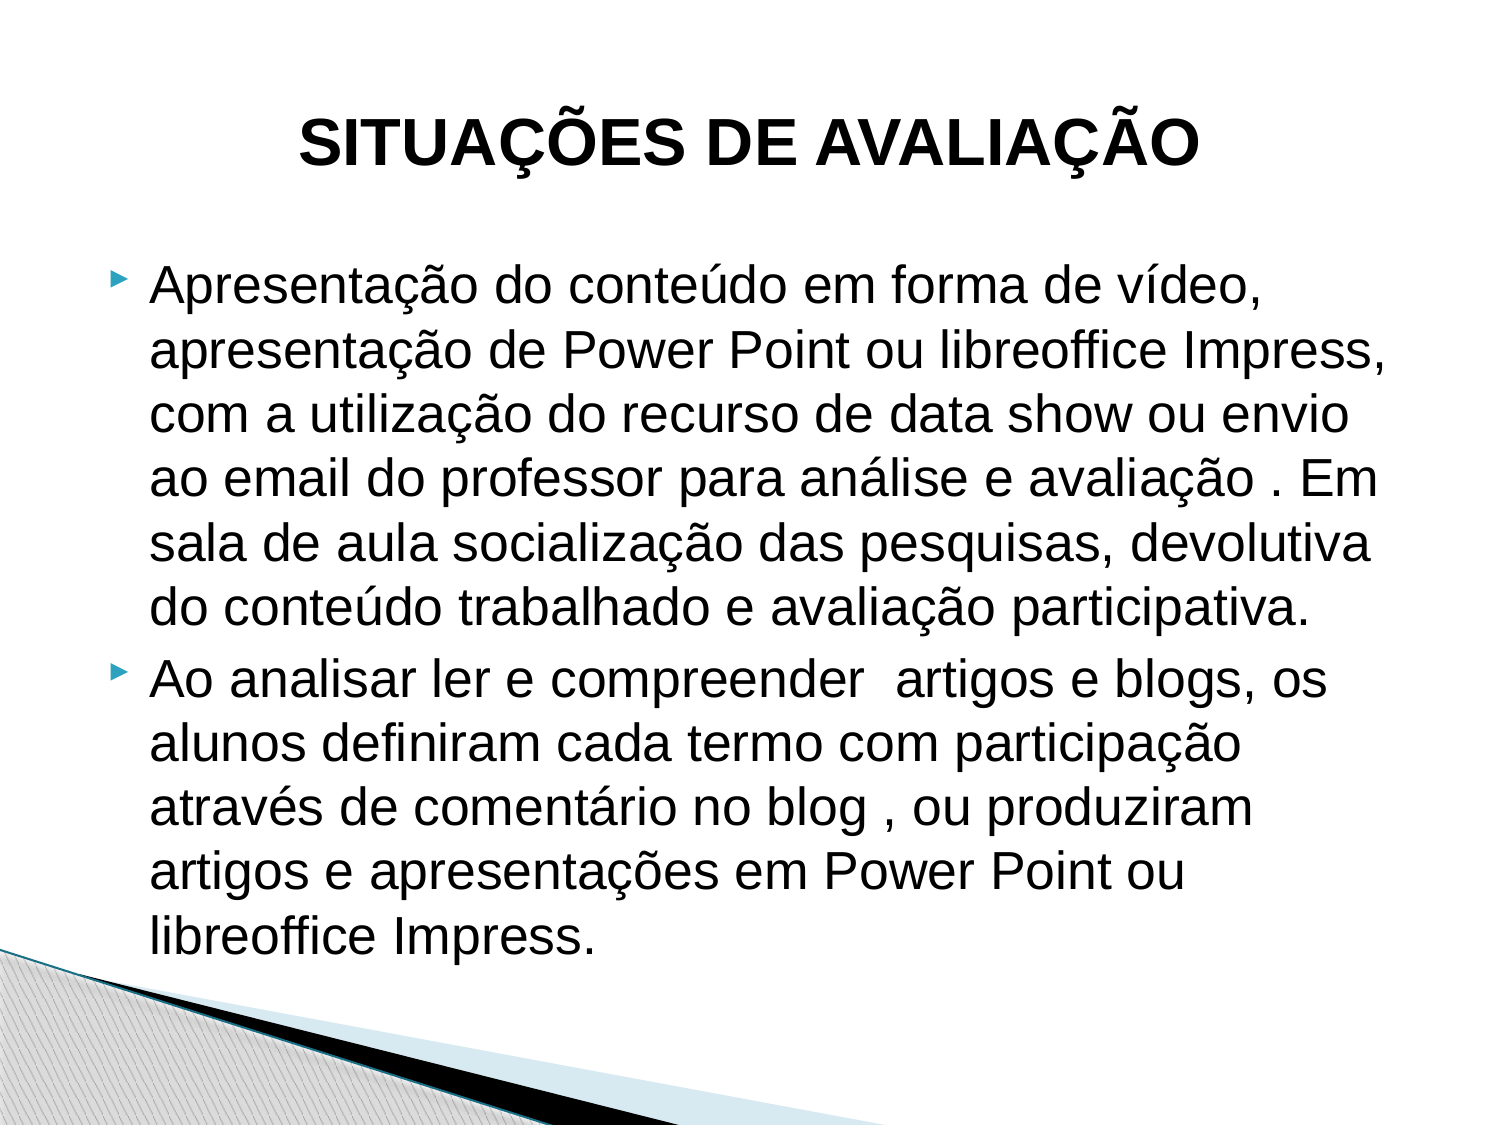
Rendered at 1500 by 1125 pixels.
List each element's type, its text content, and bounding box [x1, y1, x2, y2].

title SITUAÇÕES DE AVALIAÇÃO [75, 45, 1425, 233]
list Apresentação do conteúdo em forma de vídeo, apresentação de Power Point ou libreoffice Impress, com a utilização do recurso de data show ou envio ao email do professor para análise e avaliação . Em sala de aula socialização das pesquisas, devolutiva do conteúdo trabalhado e avaliação participativa. Ao analisar ler e compreender artigos e blogs, os alunos definiram cada termo com participação através de comentário no blog , ou produziram artigos e apresentações em Power Point ou libreoffice Impress. [75, 243, 1425, 986]
